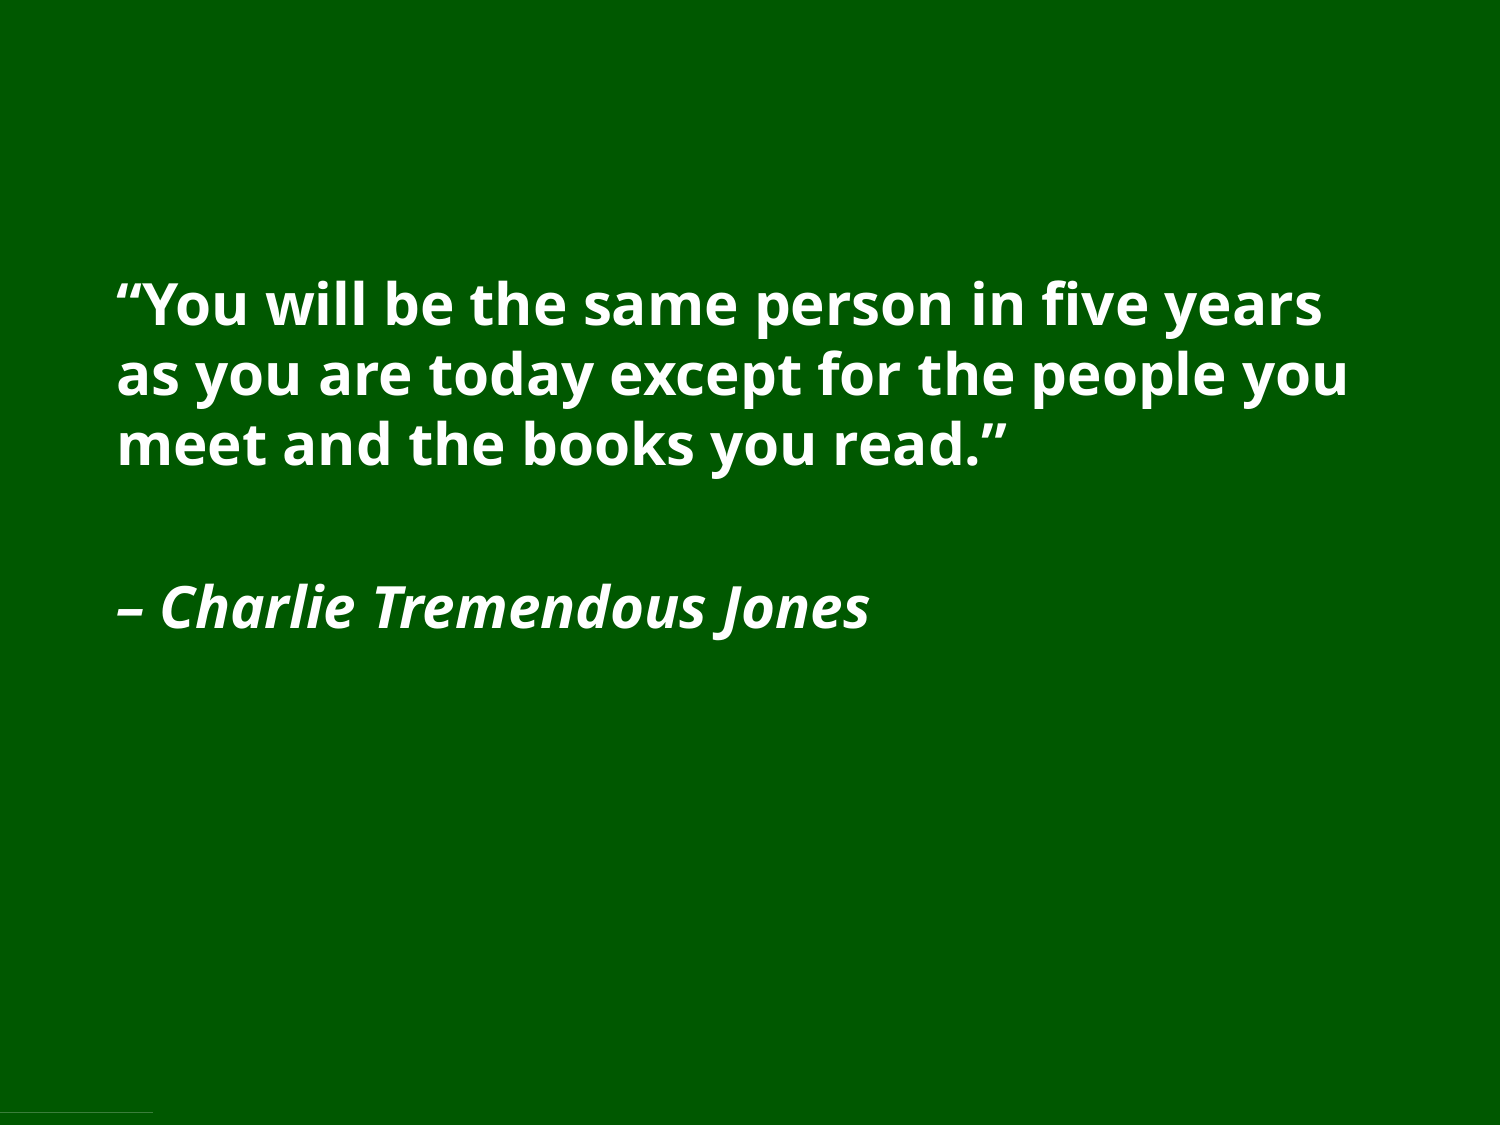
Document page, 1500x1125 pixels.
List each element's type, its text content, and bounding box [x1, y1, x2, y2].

list “You will be the same person in five years as you are today except for the people you meet and the books you read.” – Charlie Tremendous Jones [100, 216, 1400, 649]
